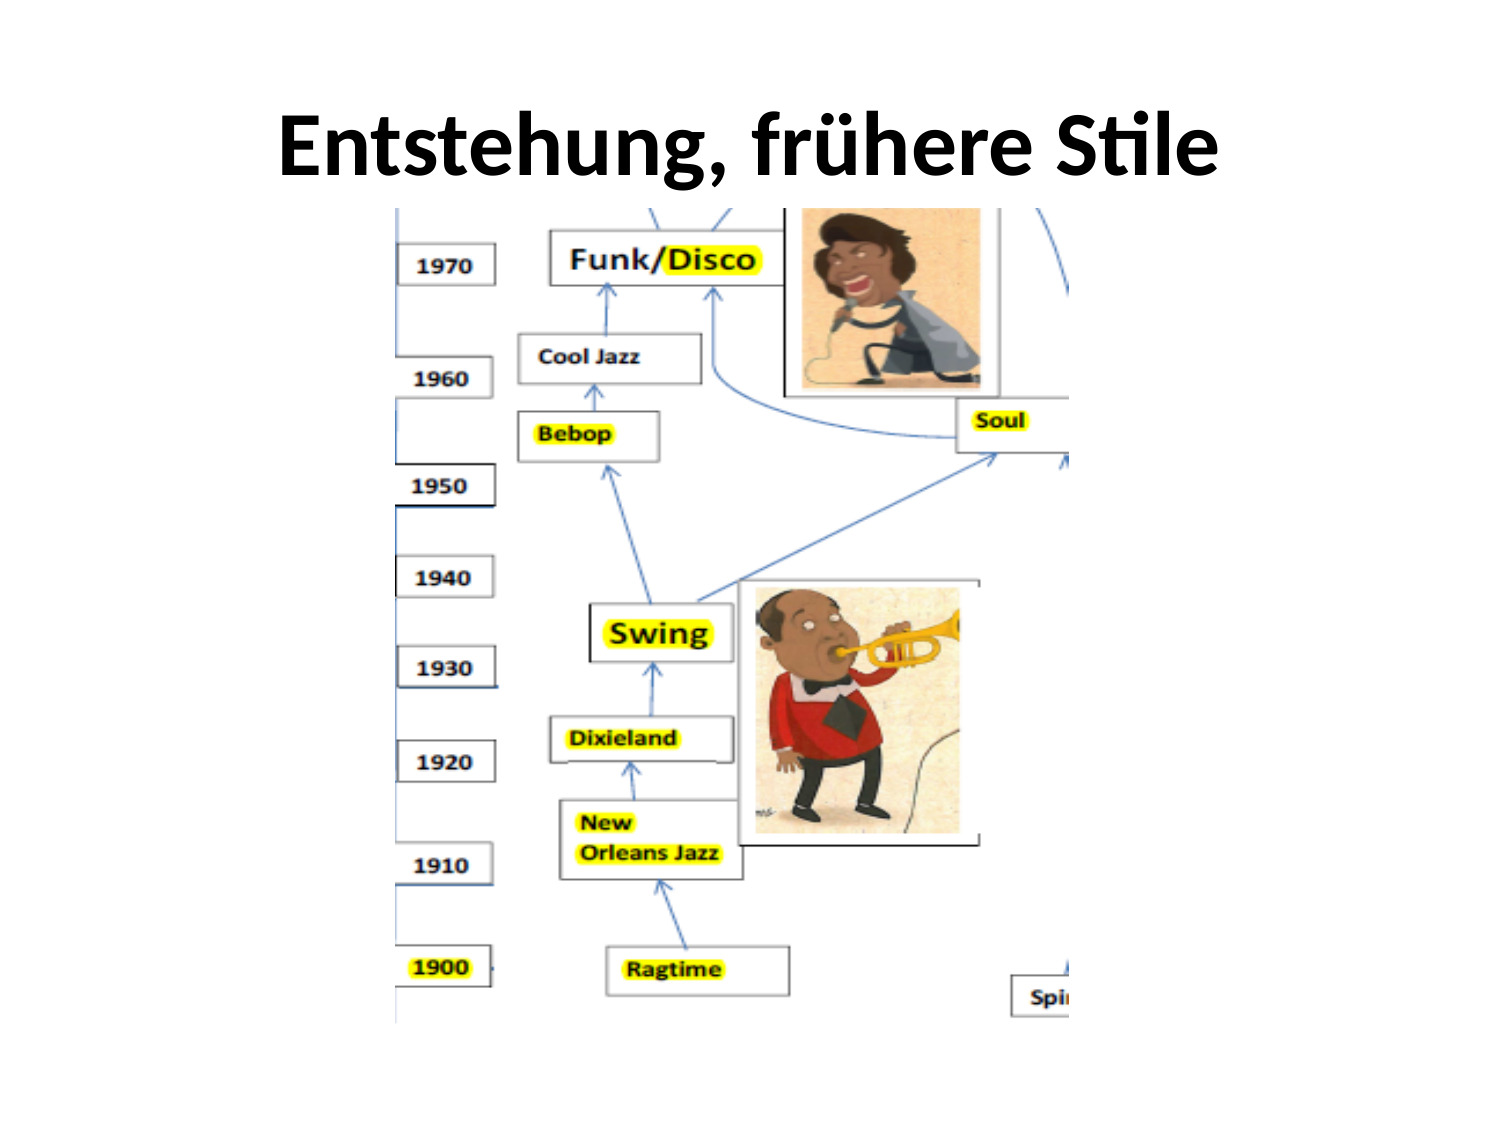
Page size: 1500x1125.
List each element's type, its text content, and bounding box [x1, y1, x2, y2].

picture [395, 207, 1070, 1036]
title Entstehung, frühere Stile [75, 45, 1425, 233]
